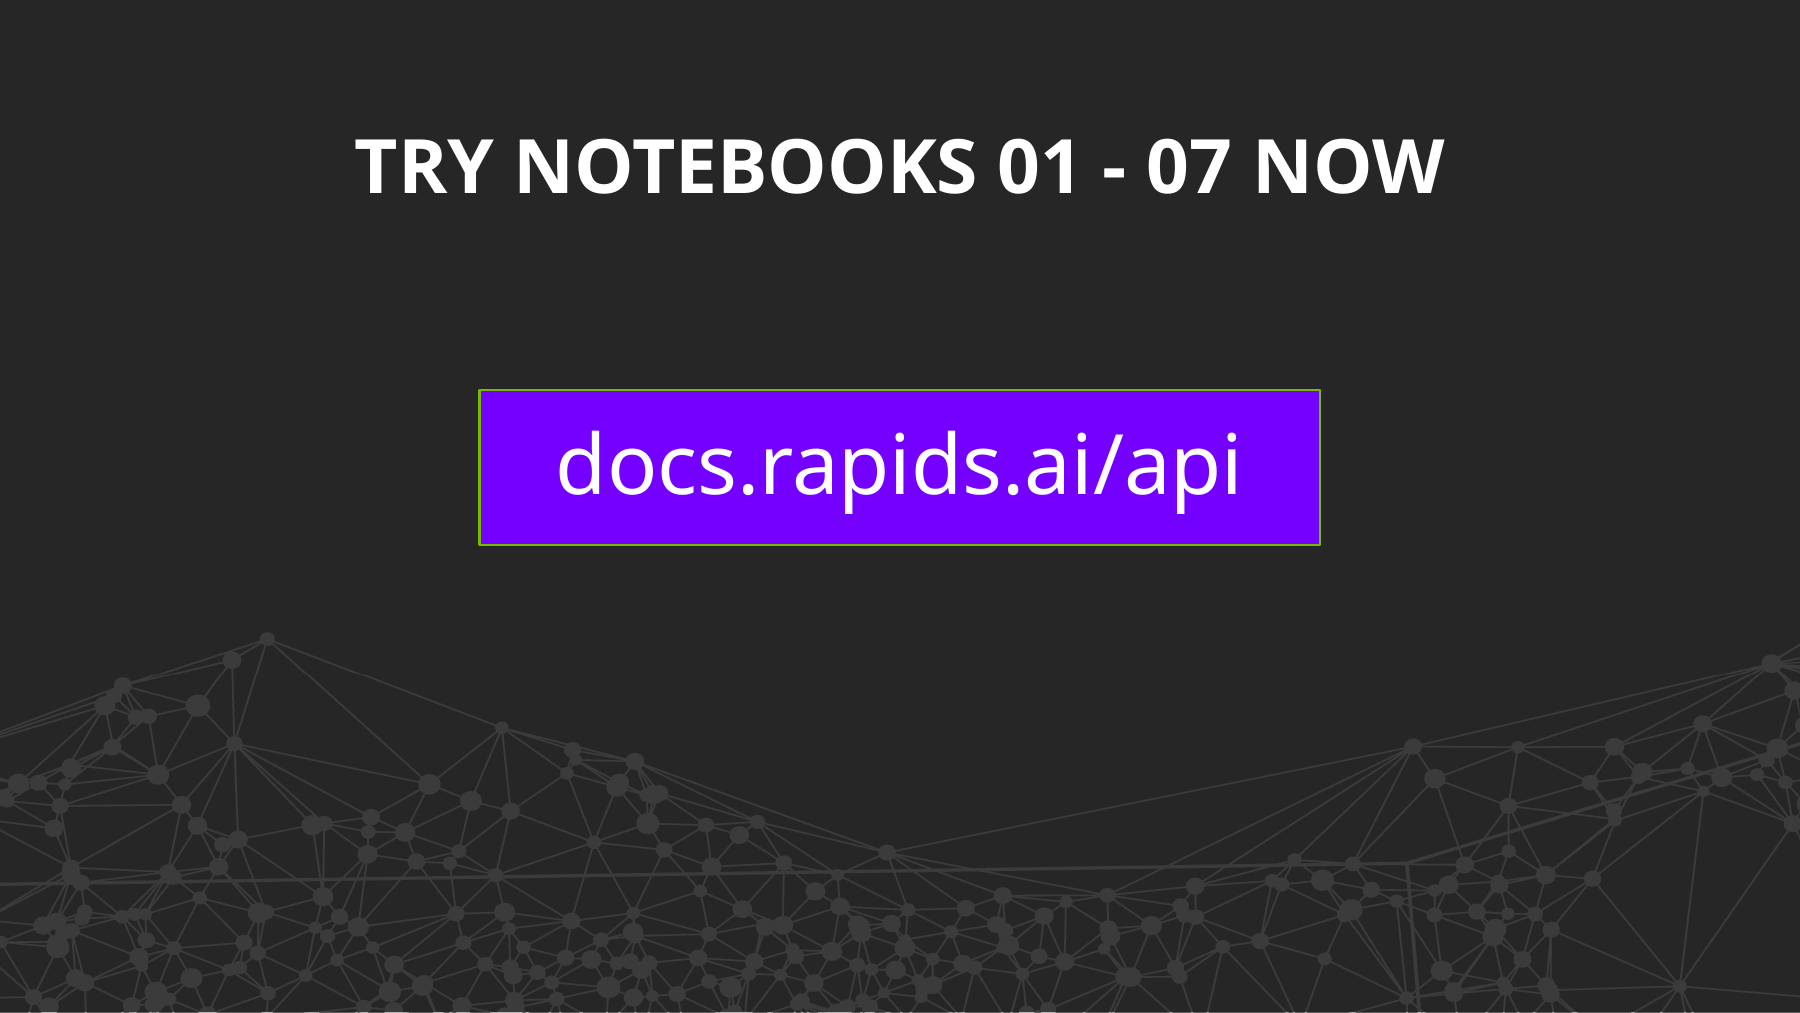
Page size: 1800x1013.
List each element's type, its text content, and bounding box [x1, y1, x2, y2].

text_box Try notebooks 01 - 07 now [81, 120, 1719, 218]
text_box docs.rapids.ai/api [477, 388, 1322, 548]
